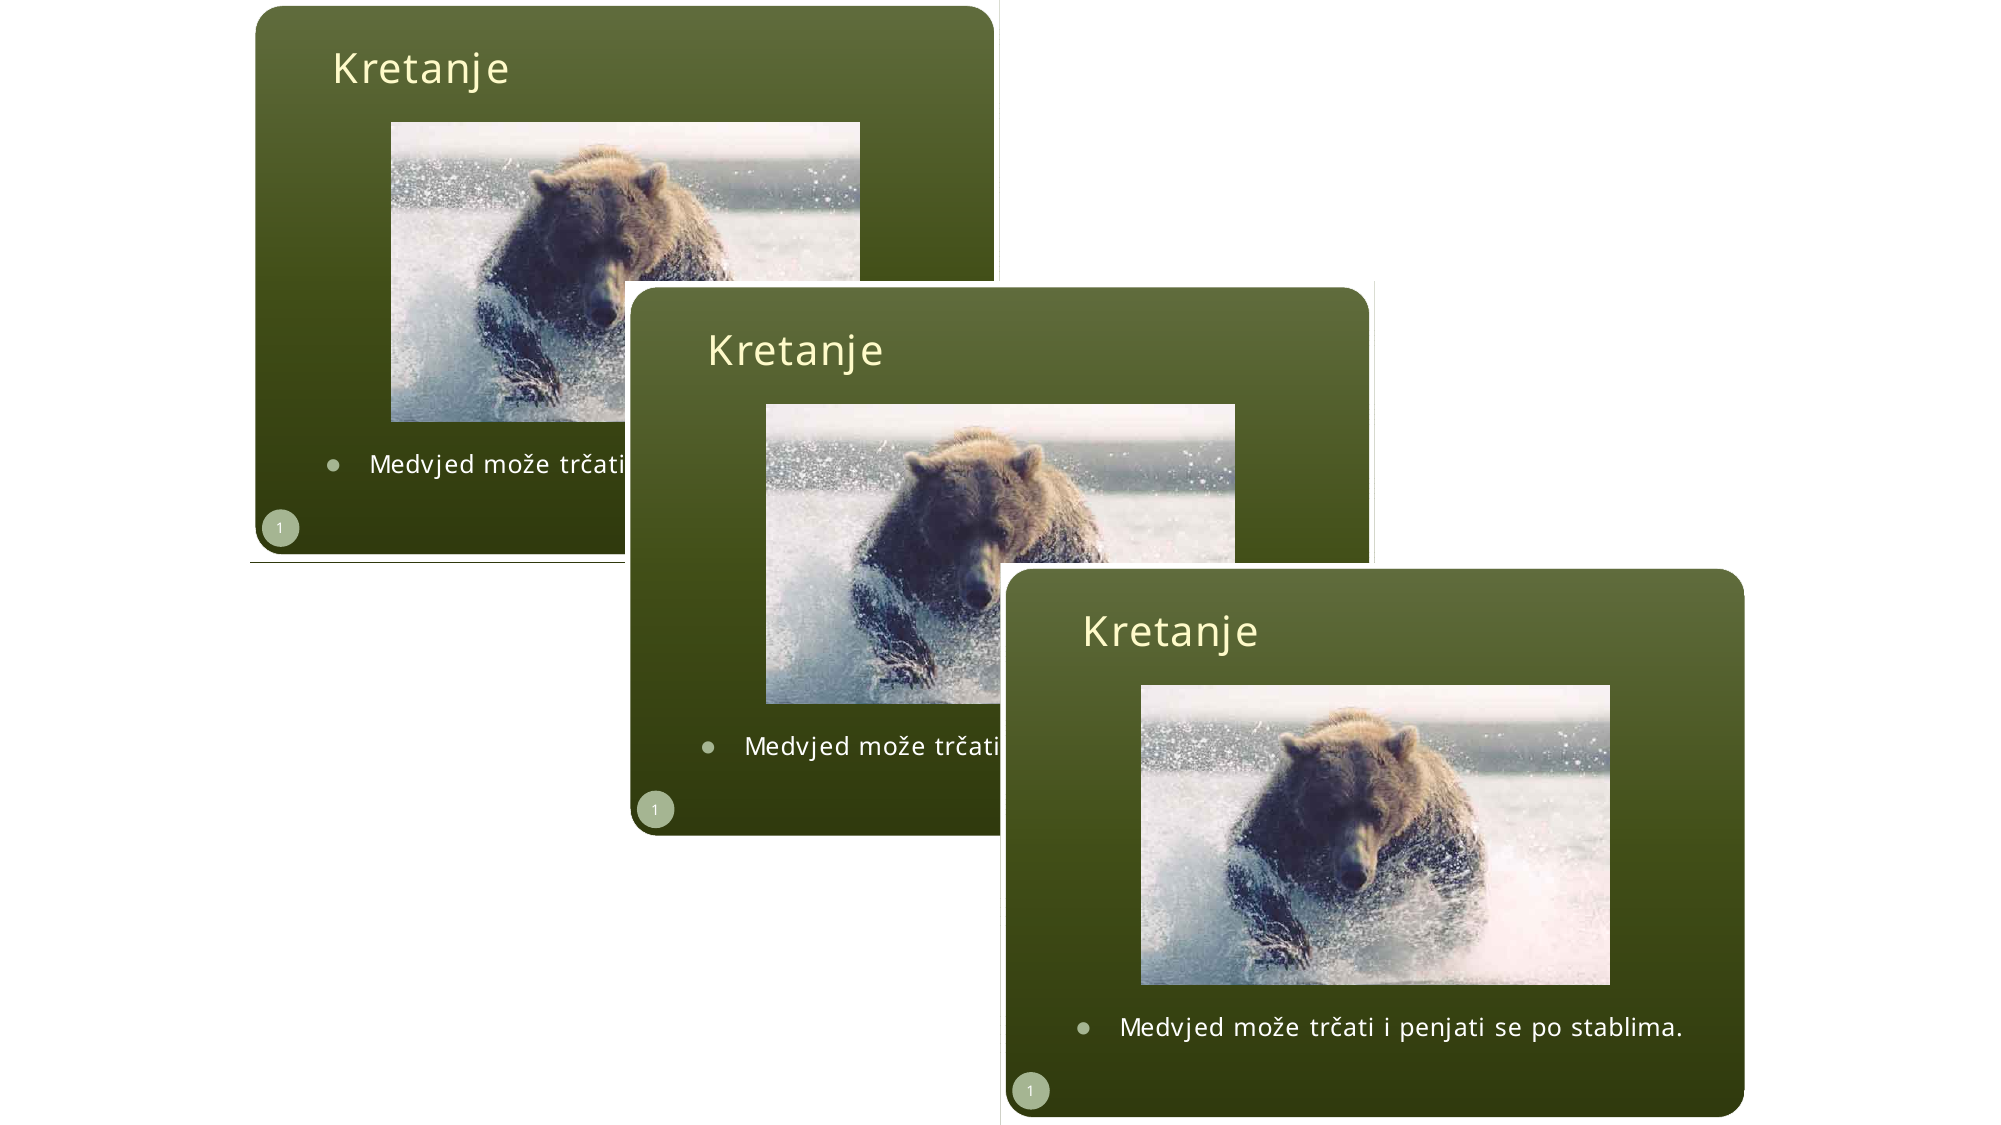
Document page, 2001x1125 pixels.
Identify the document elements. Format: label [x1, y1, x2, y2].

text_box [249, 0, 1000, 563]
text_box [1000, 562, 1750, 1125]
text_box [624, 281, 1375, 844]
